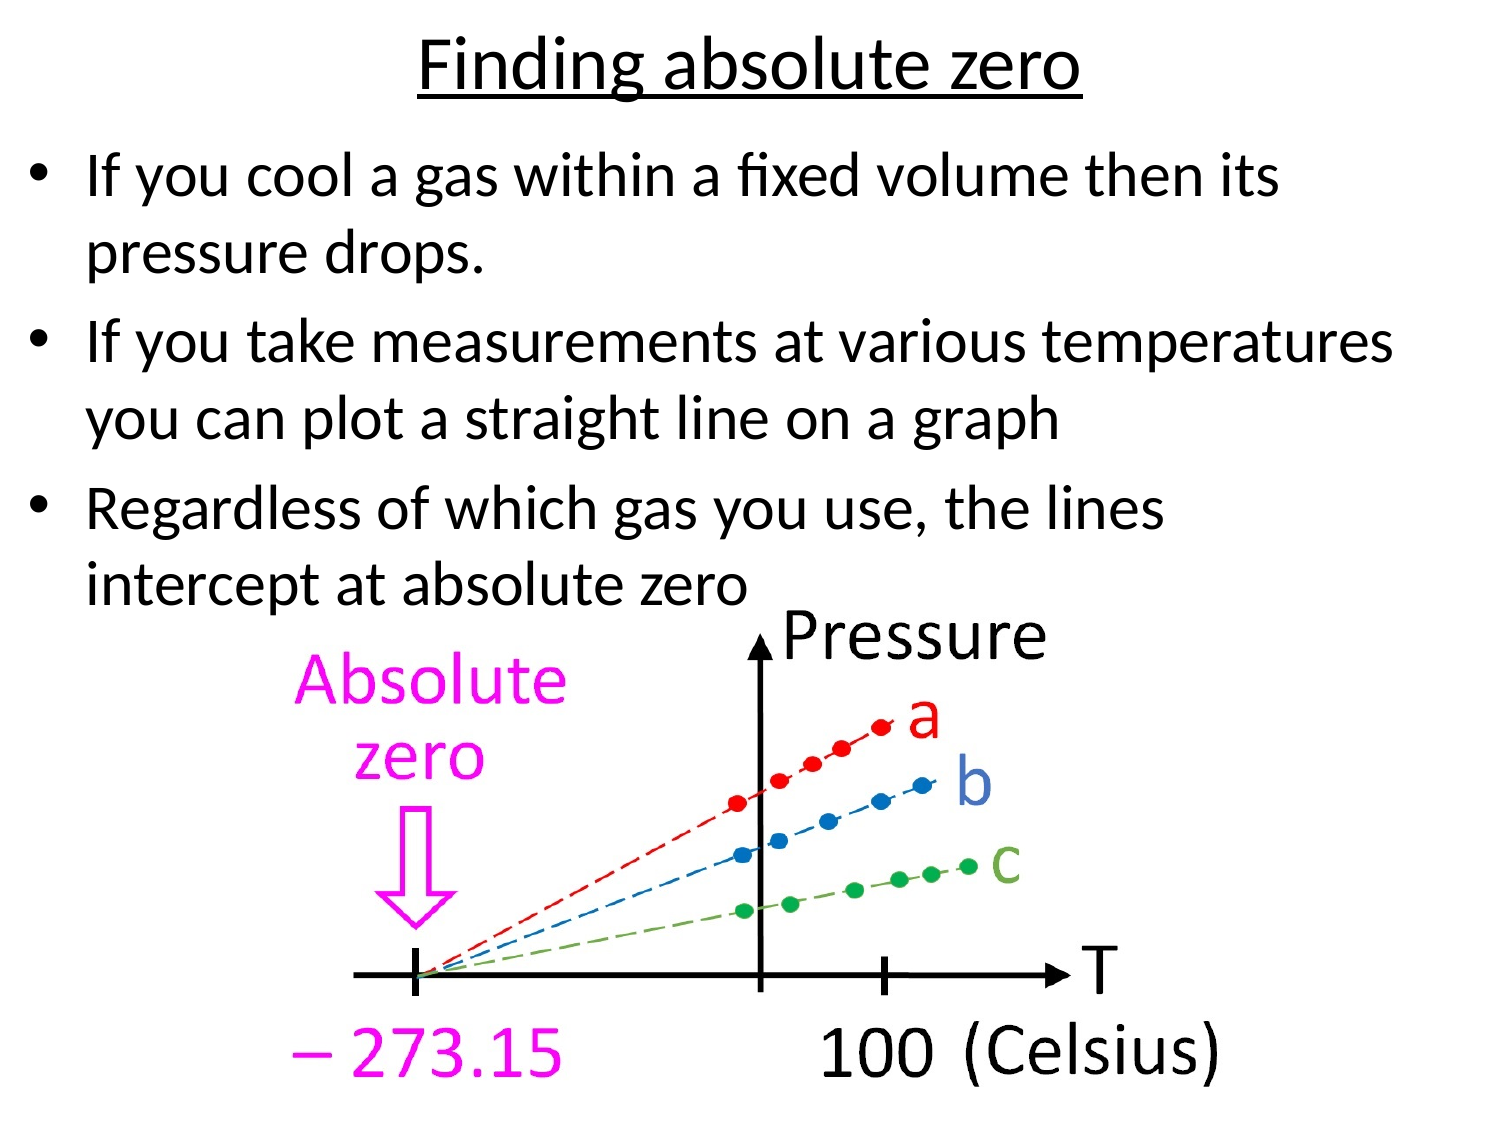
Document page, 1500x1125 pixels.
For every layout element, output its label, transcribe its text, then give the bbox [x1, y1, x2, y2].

title Finding absolute zero [75, 4, 1425, 113]
list If you cool a gas within a fixed volume then its pressure drops. If you take measurements at various temperatures you can plot a straight line on a graph Regardless of which gas you use, the lines intercept at absolute zero [12, 125, 1413, 638]
picture [262, 574, 1238, 1108]
